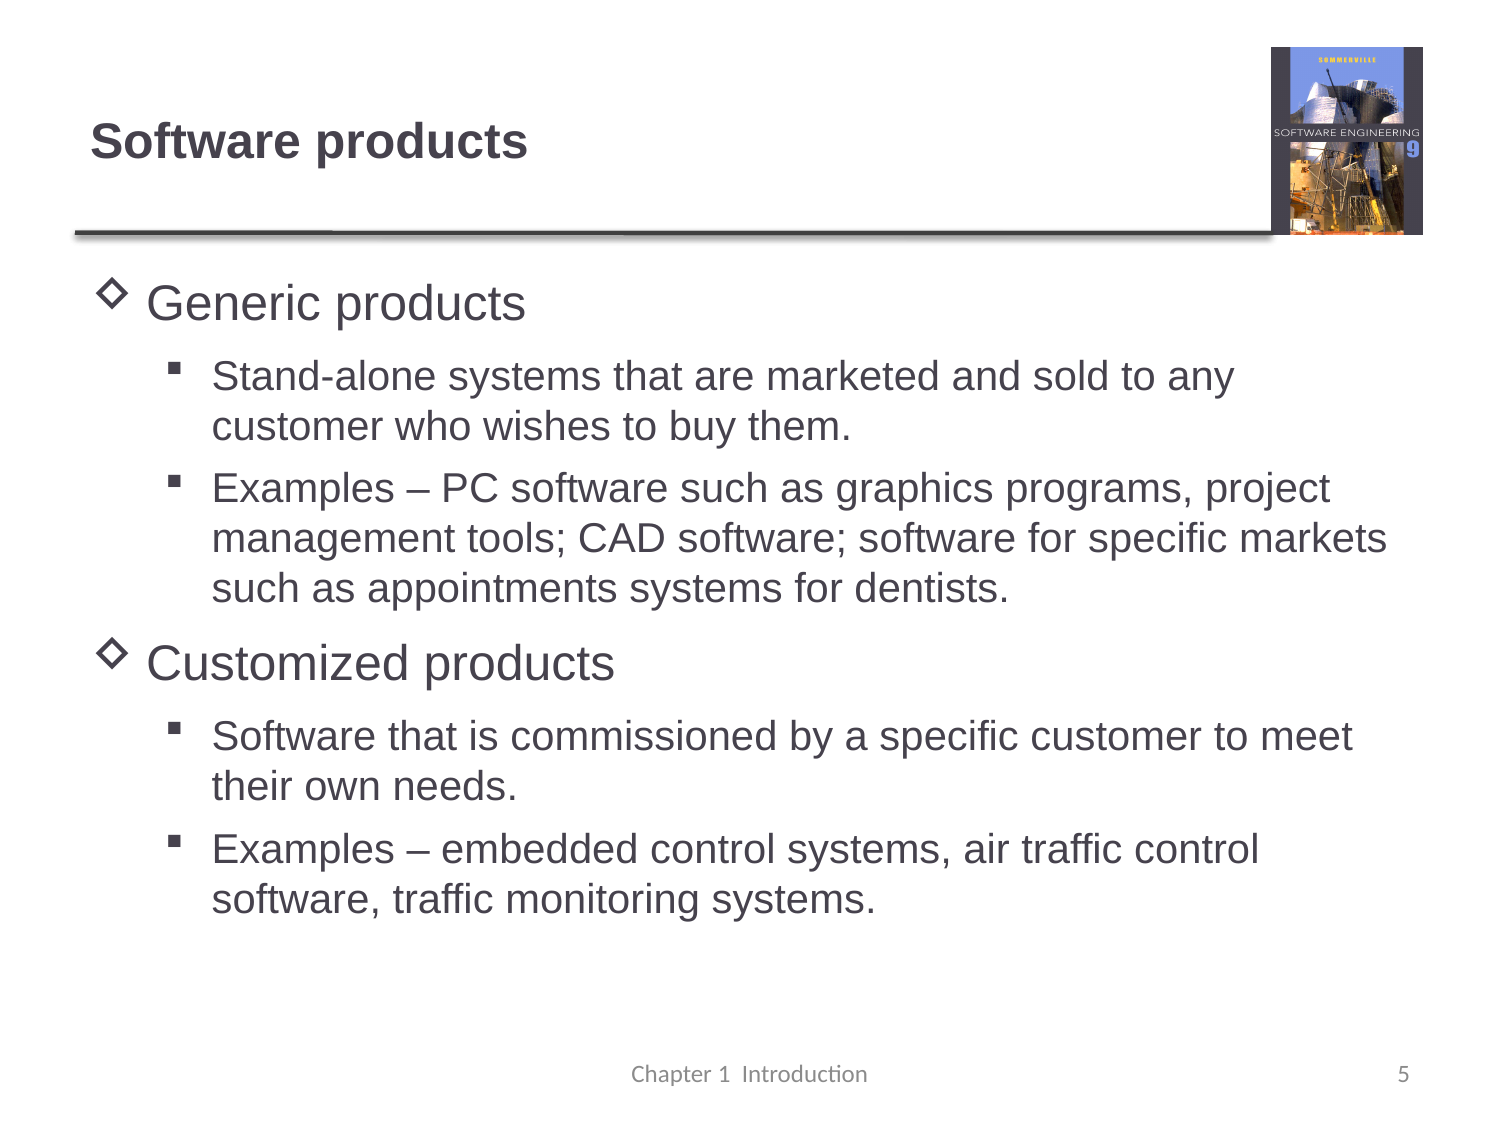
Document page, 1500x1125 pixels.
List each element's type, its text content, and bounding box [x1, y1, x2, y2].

picture [1272, 47, 1423, 235]
footer Chapter 1 Introduction [512, 1042, 988, 1103]
list Generic products Stand-alone systems that are marketed and sold to any customer who wishes to buy them. Examples – PC software such as graphics programs, project management tools; CAD software; software for specific markets such as appointments systems for dentists. Customized products Software that is commissioned by a specific customer to meet their own needs. Examples – embedded control systems, air traffic control software, traffic monitoring systems. [75, 262, 1425, 1005]
slide_number 5 [1074, 1042, 1425, 1103]
title Software products [74, 44, 1272, 233]
